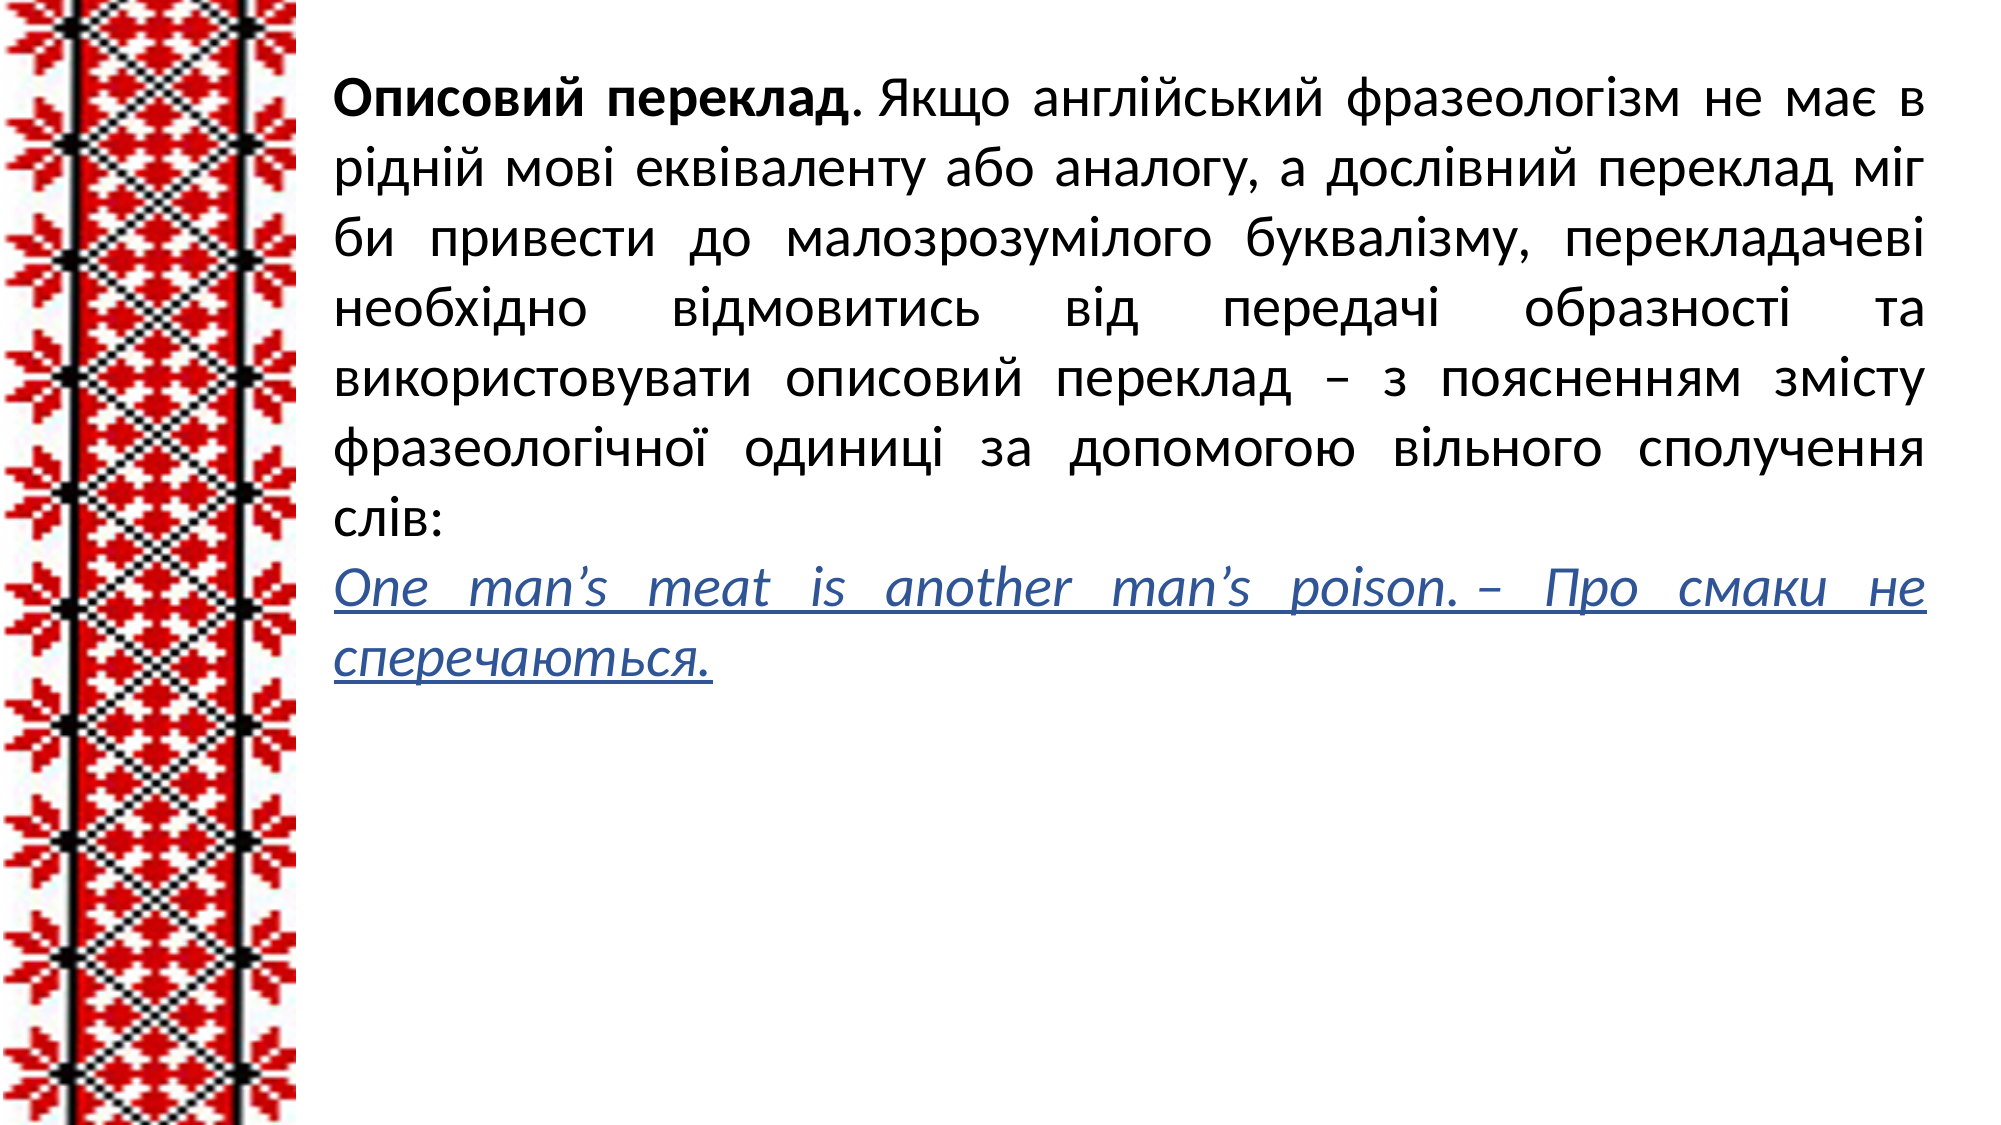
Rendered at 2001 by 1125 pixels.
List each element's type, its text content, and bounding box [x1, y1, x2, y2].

picture [3, 0, 296, 1125]
text_box Описовий переклад. Якщо англійський фразеологізм не має в рідній мові еквіваленту або аналогу, а дослівний переклад міг би привести до малозрозумілого буквалізму, перекладачеві необхідно відмовитись від передачі образності та використовувати описовий переклад – з поясненням змісту фразеологічної одиниці за допомогою вільного сполучення слів: One man’s meat is another man’s poison. – Про смаки не сперечаються. [319, 50, 1942, 696]
